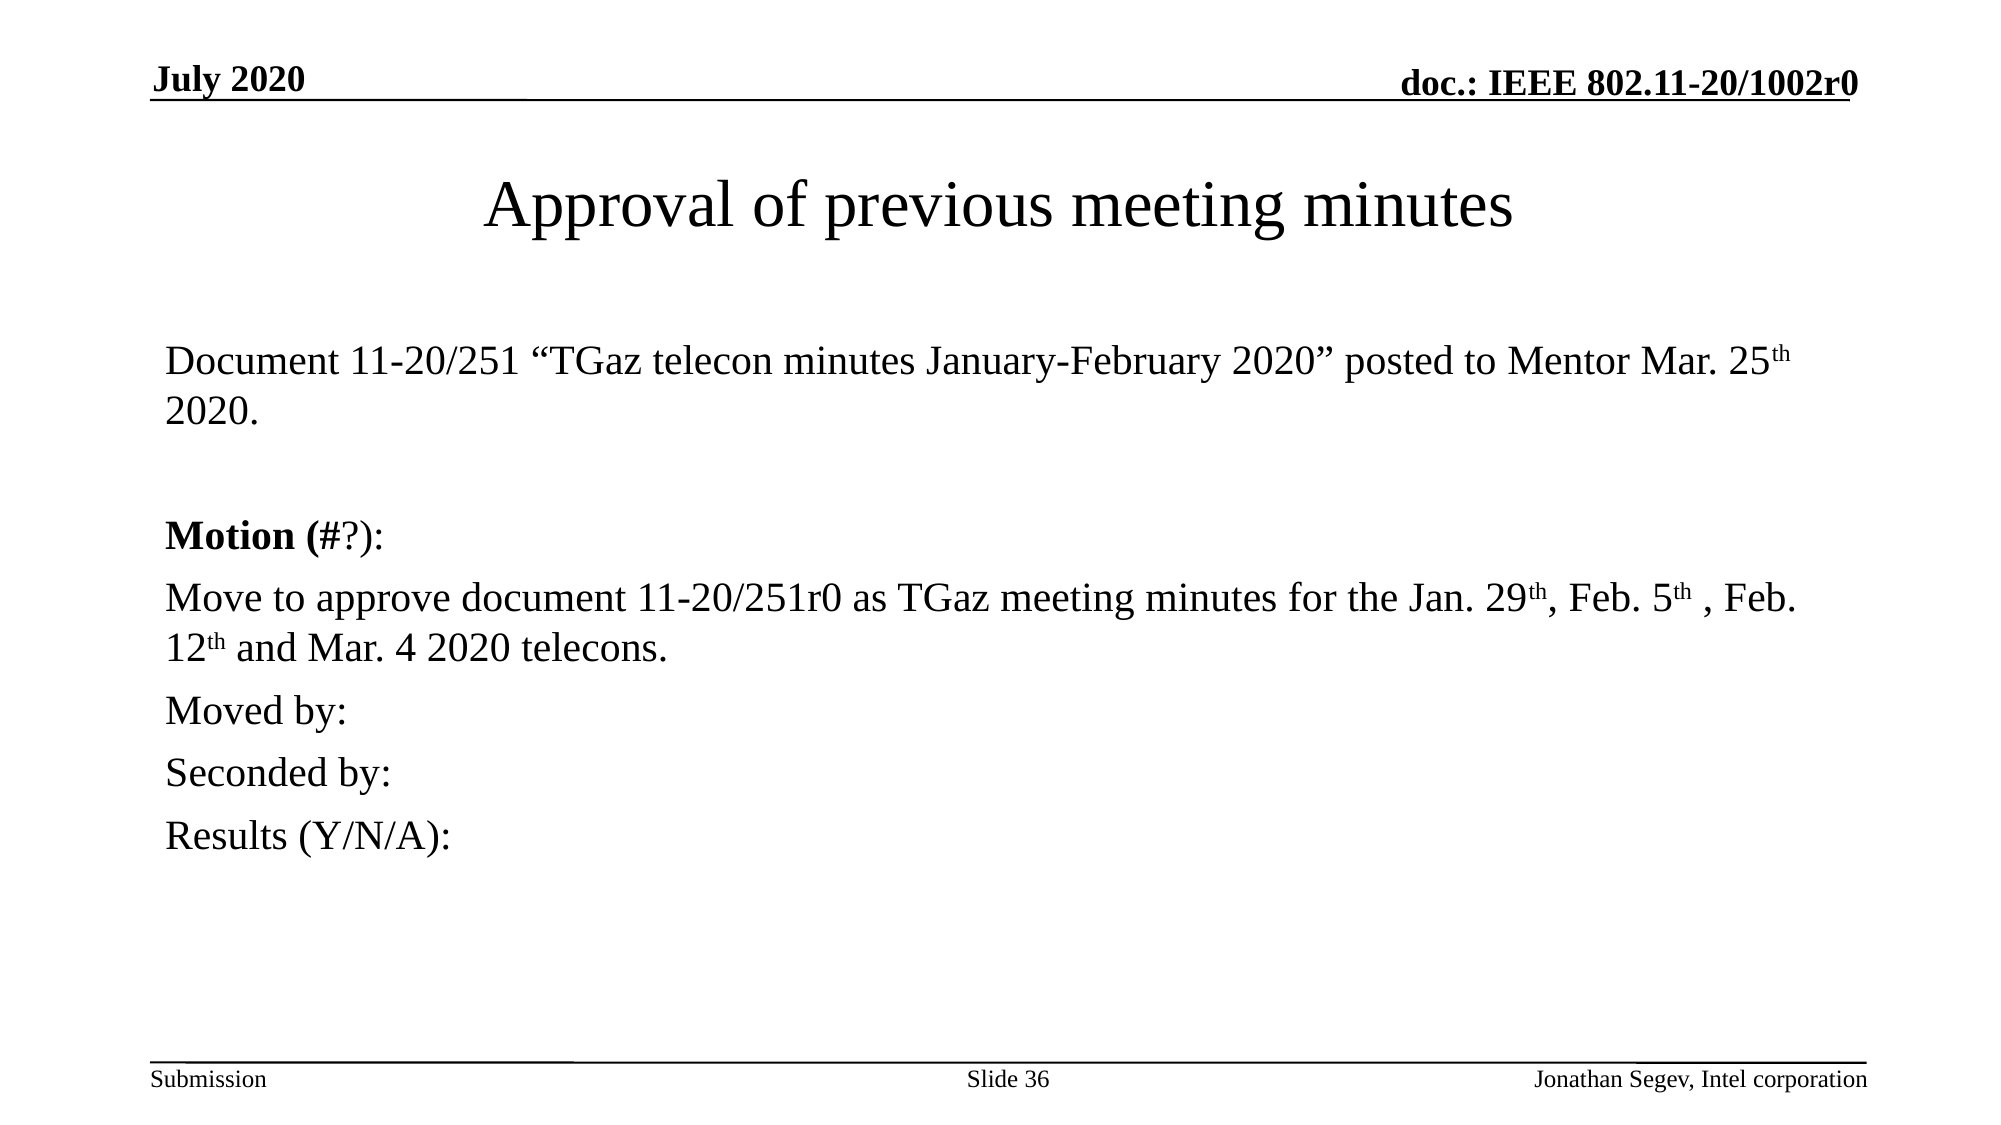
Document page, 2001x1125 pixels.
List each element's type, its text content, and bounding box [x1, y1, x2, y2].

title Approval of previous meeting minutes [149, 112, 1850, 288]
slide_number Slide 36 [950, 1061, 1067, 1123]
footer Jonathan Segev, Intel corporation [1171, 1061, 1869, 1093]
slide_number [152, 54, 563, 100]
list Document 11-20/251 “TGaz telecon minutes January-February 2020” posted to Mentor Mar. 25th 2020. Motion (#?): Move to approve document 11-20/251r0 as TGaz meeting minutes for the Jan. 29th, Feb. 5th , Feb. 12th and Mar. 4 2020 telecons. Moved by: Seconded by: Results (Y/N/A): [149, 324, 1850, 1000]
